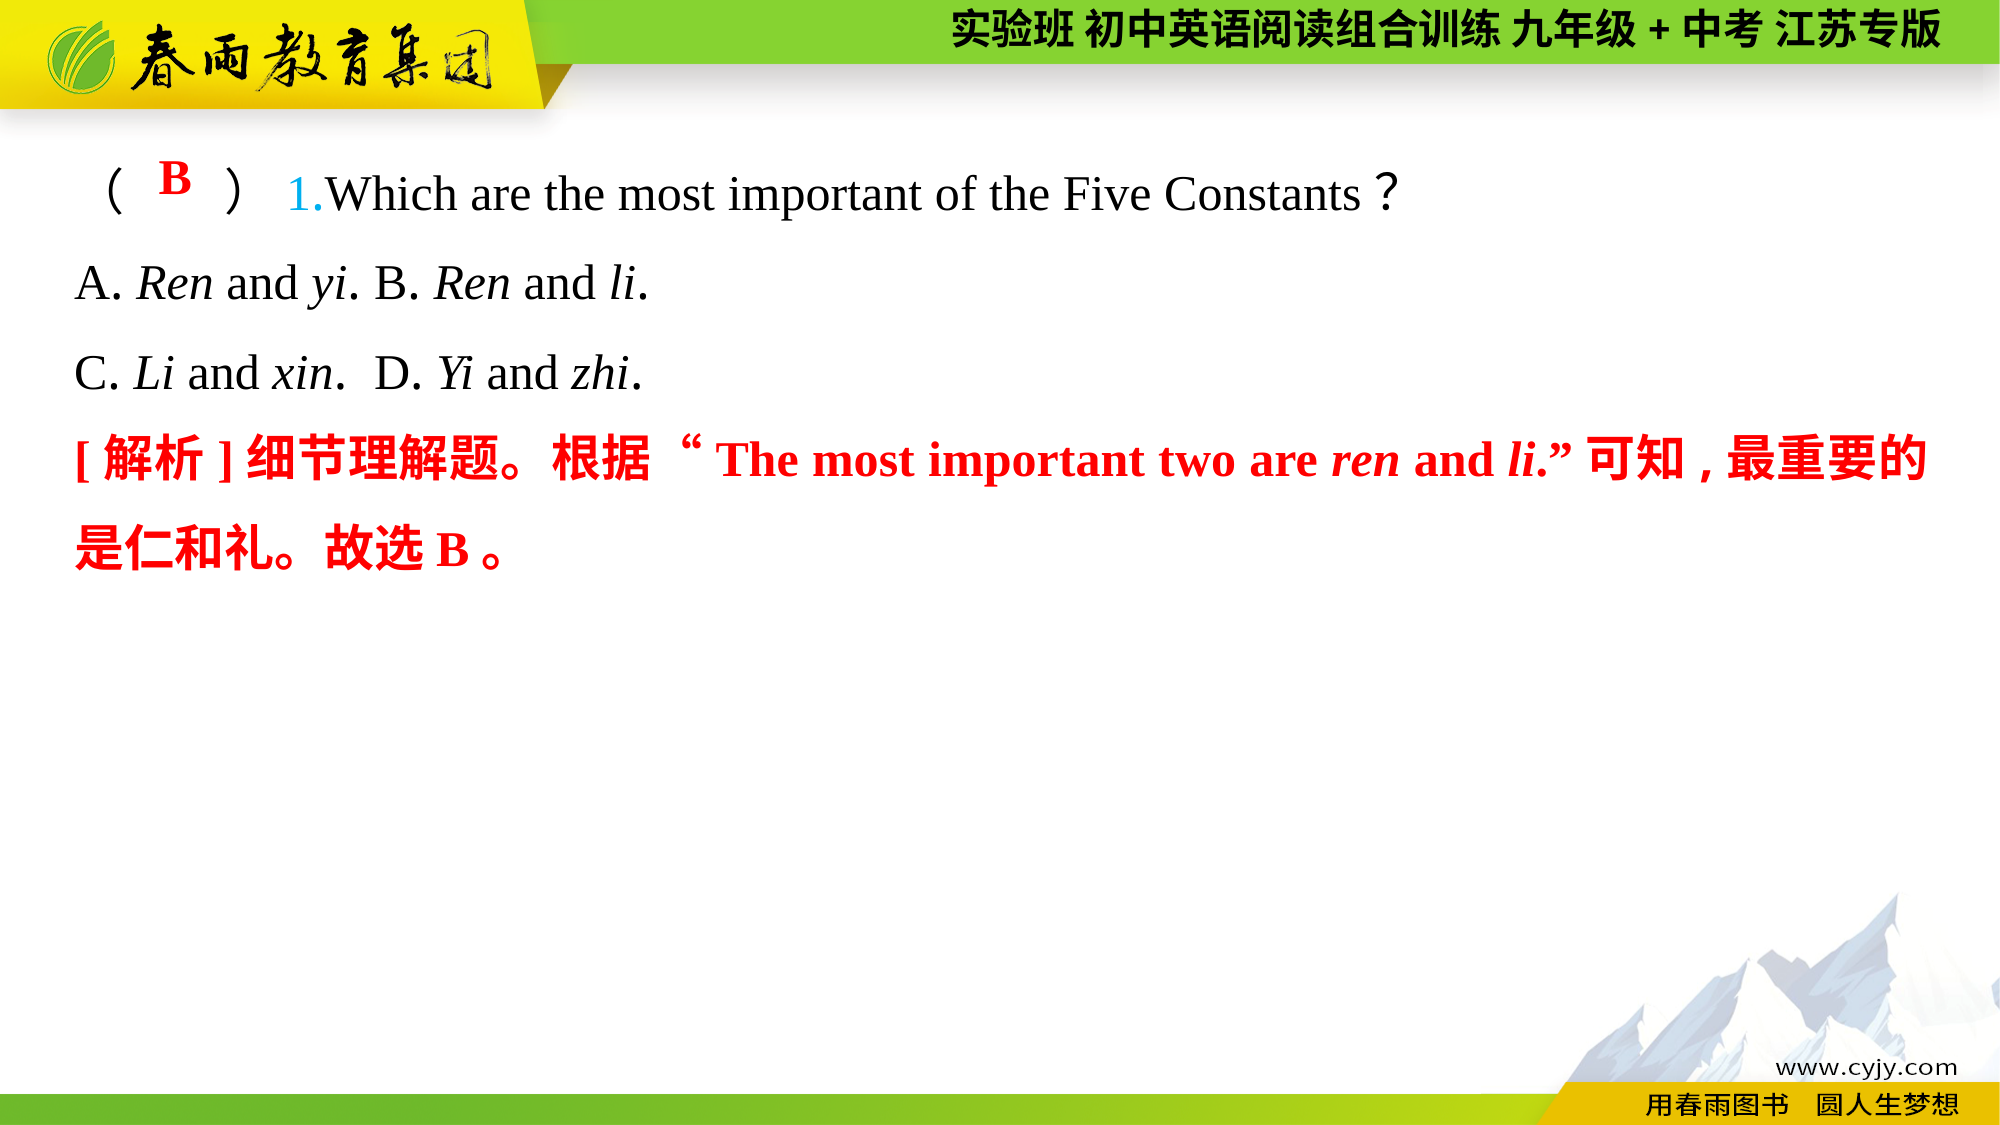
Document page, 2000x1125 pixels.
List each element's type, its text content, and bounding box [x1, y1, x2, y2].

text_box [解析]细节理解题。根据“The most important two are ren and li.”可知,最重要的是仁和礼。故选B。 [59, 388, 1944, 584]
picture [0, 0, 2000, 1125]
text_box B [143, 137, 207, 213]
list （ ）1.Which are the most important of the Five Constants？ A. Ren and yi. B. Ren and li. C. Li and xin. D. Yi and zhi. [59, 122, 1944, 388]
